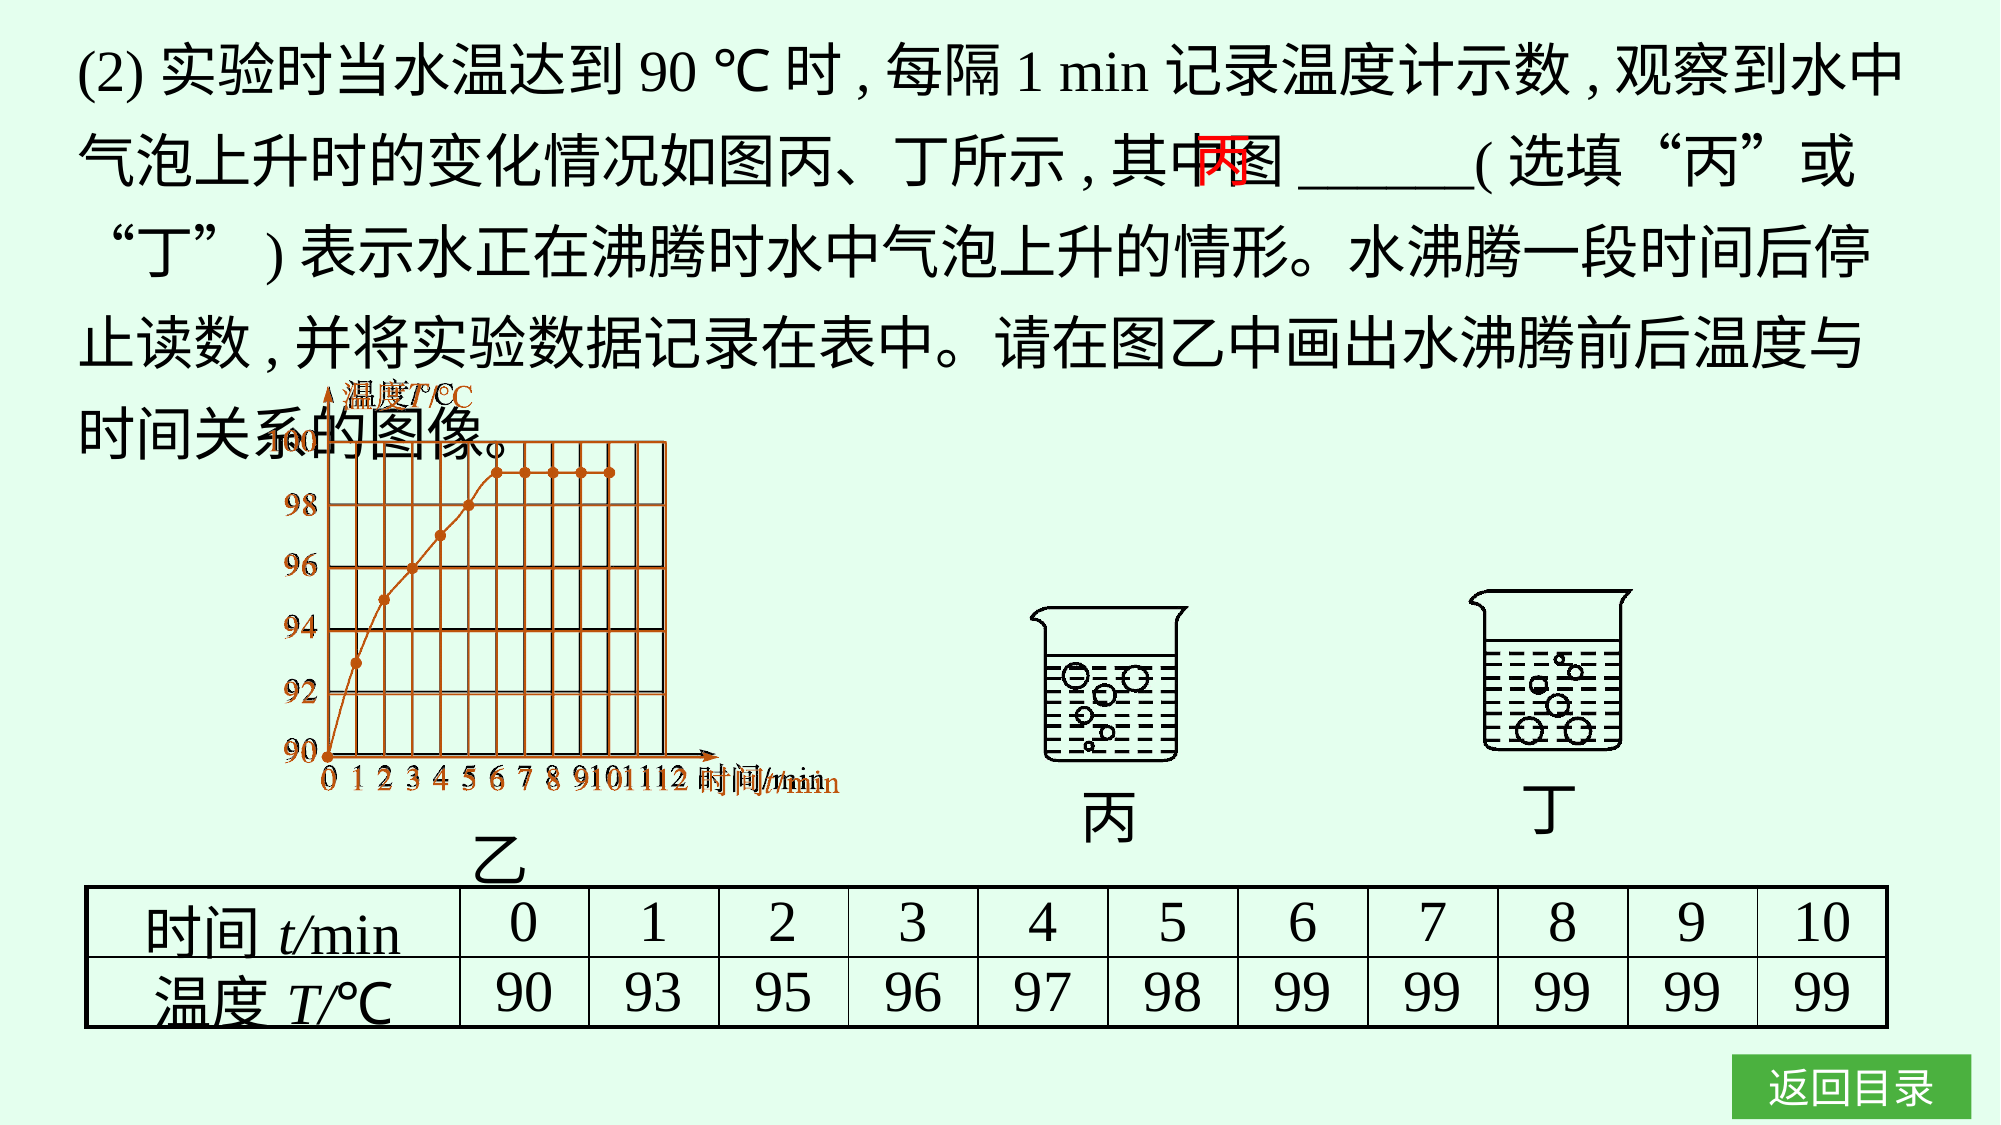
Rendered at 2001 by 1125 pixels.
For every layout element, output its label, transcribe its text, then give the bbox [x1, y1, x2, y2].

table_header 时间t/min [89, 889, 459, 956]
table_header 9 [1629, 889, 1757, 956]
table_header 8 [1499, 889, 1627, 956]
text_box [264, 797, 825, 889]
table_header 0 [461, 889, 588, 956]
table_header 4 [979, 889, 1107, 956]
table_cell 99 [1499, 958, 1627, 1025]
table_cell 96 [849, 958, 977, 1025]
table_cell 93 [590, 958, 718, 1025]
table_cell 99 [1369, 958, 1497, 1025]
table_cell 90 [461, 958, 588, 1025]
text_box (2)实验时当水温达到90 ℃时,每隔1 min记录温度计示数,观察到水中气泡上升时的变化情况如图丙、丁所示,其中图______(选填“丙”或“丁”)表示水正在沸腾时水中气泡上升的情形。水沸腾一段时间后停止读数,并将实验数据记录在表中。请在图乙中画出水沸腾前后温度与时间关系的图像。 [62, 4, 1938, 475]
table_header 2 [720, 889, 848, 956]
table_cell 99 [1758, 958, 1885, 1025]
table_header 5 [1109, 889, 1237, 956]
table_header 7 [1369, 889, 1497, 956]
table_cell 99 [1239, 958, 1367, 1025]
text_box 丙 [1179, 94, 1281, 200]
table_header 6 [1239, 889, 1367, 956]
table_cell 98 [1109, 958, 1237, 1025]
table_header 1 [590, 889, 718, 956]
picture [264, 380, 842, 797]
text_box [1026, 602, 1193, 846]
table_cell 97 [979, 958, 1107, 1025]
table_header 3 [849, 889, 977, 956]
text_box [1463, 585, 1636, 839]
table_cell 95 [720, 958, 848, 1025]
table_cell 温度T/℃ [89, 958, 459, 1025]
table_header 10 [1758, 889, 1885, 956]
table_cell 99 [1629, 958, 1757, 1025]
